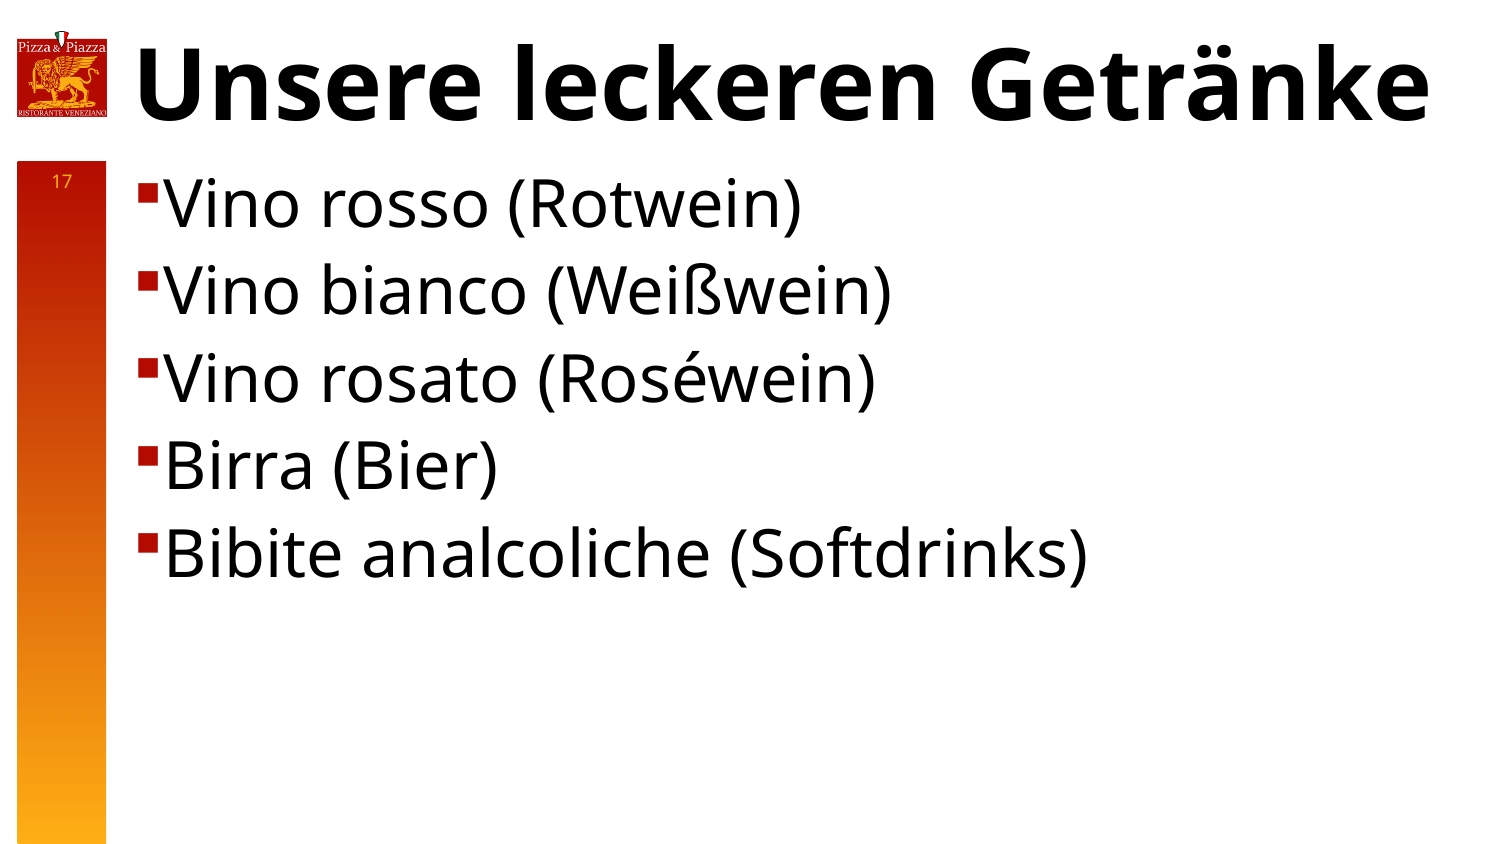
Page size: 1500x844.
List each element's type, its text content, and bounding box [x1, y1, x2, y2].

title Unsere leckeren Getränke [117, 32, 1483, 145]
list Vino rosso (Rotwein) Vino bianco (Weißwein) Vino rosato (Roséwein) Birra (Bier) Bibite analcoliche (Softdrinks) [117, 161, 1483, 771]
slide_number 16 [17, 161, 107, 844]
picture [17, 31, 107, 117]
